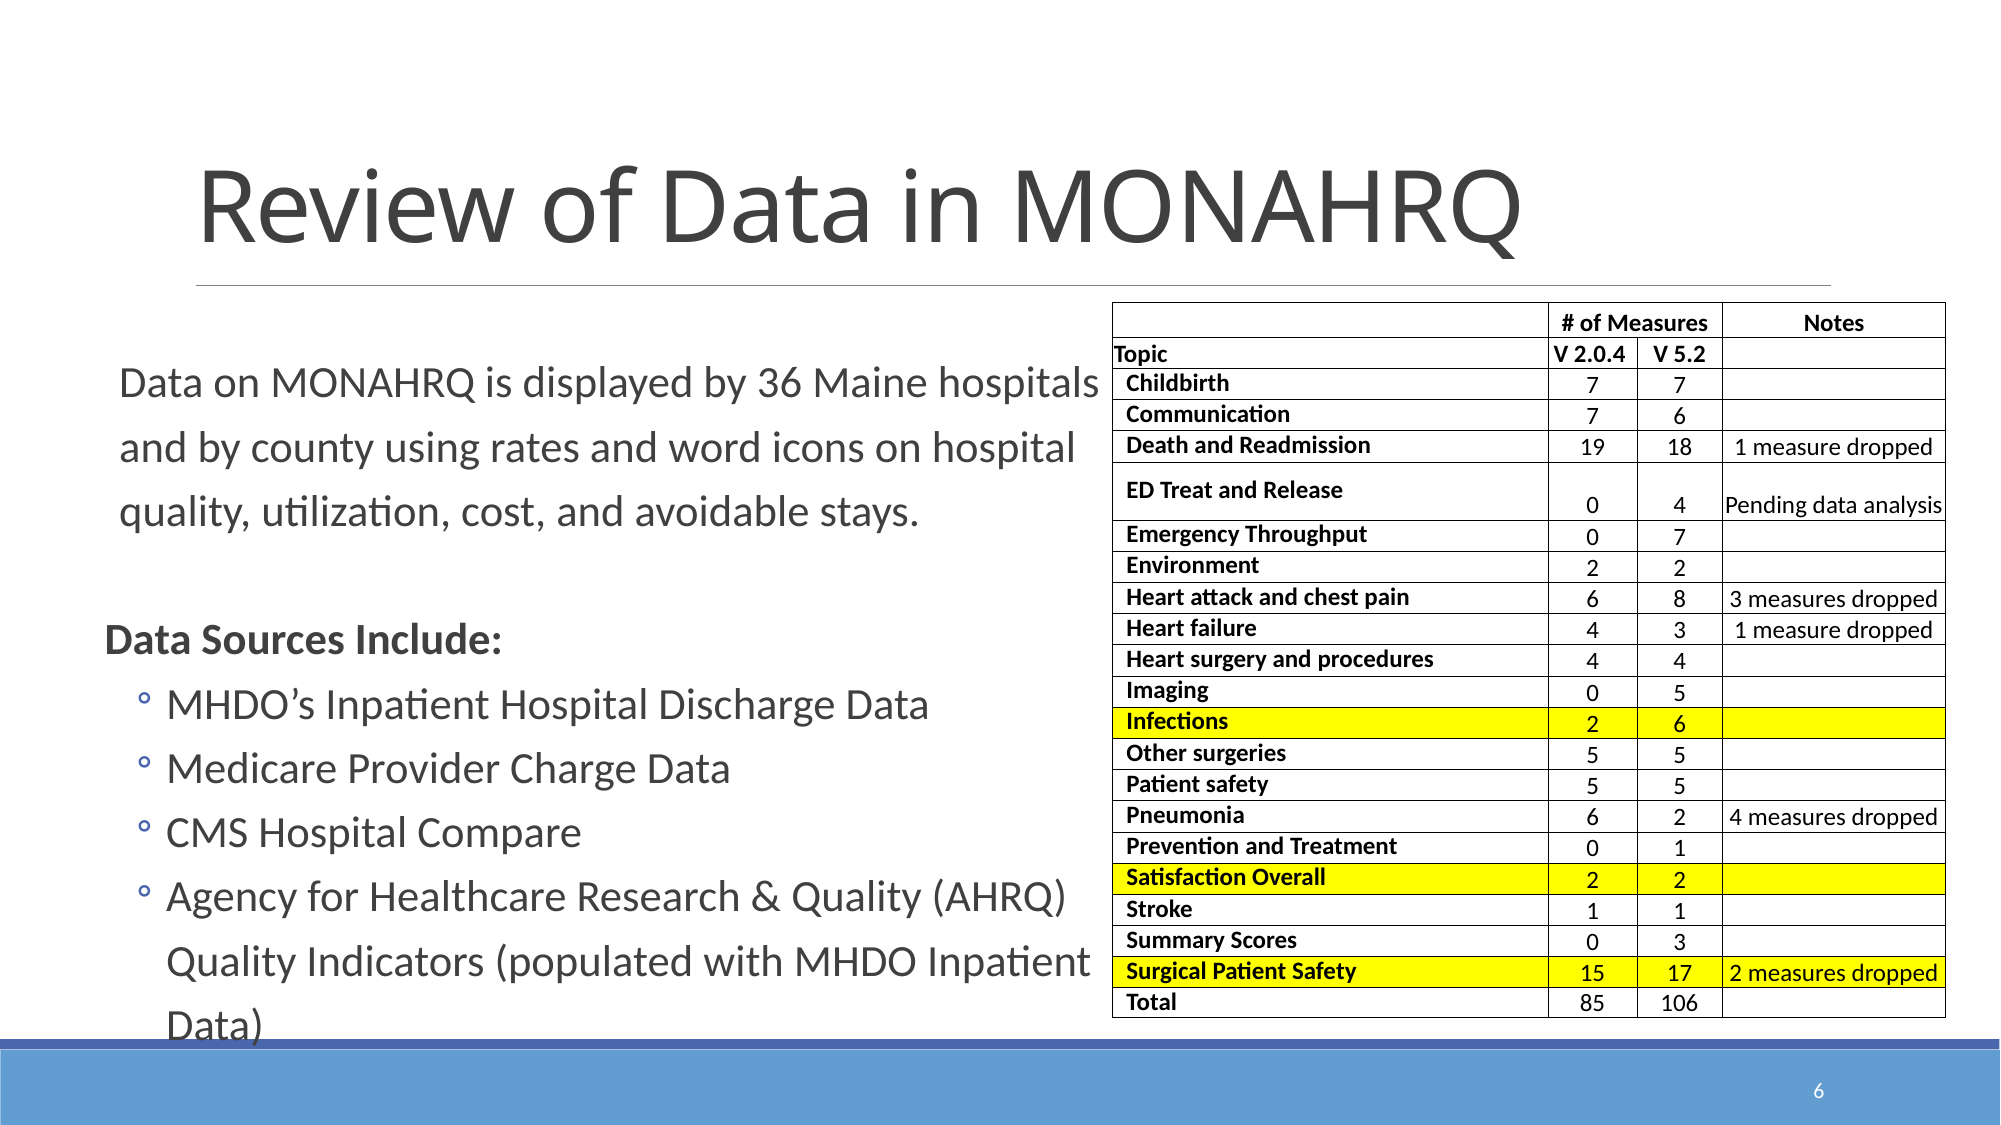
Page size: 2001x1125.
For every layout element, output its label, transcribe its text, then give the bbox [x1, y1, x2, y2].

table_cell 2 [1549, 552, 1637, 582]
table_cell 106 [1638, 988, 1722, 1017]
table_cell [1723, 739, 1945, 769]
table_cell [1723, 645, 1945, 676]
slide_number 6 [1624, 1059, 1840, 1120]
table_cell Satisfaction Overall [1113, 864, 1548, 894]
table_cell 5 [1638, 770, 1722, 800]
table_cell 5 [1638, 677, 1722, 707]
table_cell 19 [1549, 431, 1637, 462]
table_cell [1723, 369, 1945, 399]
table_cell Environment [1113, 552, 1548, 582]
table_cell V 2.0.4 [1549, 338, 1637, 368]
table_cell 7 [1549, 400, 1637, 430]
table_cell Pending data analysis [1723, 463, 1945, 520]
table_cell Stroke [1113, 895, 1548, 925]
table_cell 8 [1638, 583, 1722, 613]
table_cell 2 [1549, 864, 1637, 894]
table_cell 4 [1549, 614, 1637, 644]
title Review of Data in MONAHRQ [180, 32, 1830, 271]
table_cell 1 [1638, 833, 1722, 863]
table_cell 5 [1549, 739, 1637, 769]
table_cell Other surgeries [1113, 739, 1548, 769]
table_cell V 5.2 [1638, 338, 1722, 368]
table_cell 6 [1549, 801, 1637, 832]
list Data on MONAHRQ is displayed by 36 Maine hospitals and by county using rates and word icons on hospital quality, utilization, cost, and avoidable stays. Data Sources Include: MHDO’s Inpatient Hospital Discharge Data Medicare Provider Charge Data CMS Hospital Compare Agency for Healthcare Research & Quality (AHRQ) Quality Indicators (populated with MHDO Inpatient Data) [104, 335, 1110, 1125]
table_cell Heart attack and chest pain [1113, 583, 1548, 613]
table_cell 1 [1549, 895, 1637, 925]
table_cell Total [1113, 988, 1548, 1017]
table_cell 6 [1549, 583, 1637, 613]
table_cell Death and Readmission [1113, 431, 1548, 462]
table_header [1113, 303, 1548, 337]
table_cell 7 [1638, 369, 1722, 399]
table_cell Surgical Patient Safety [1113, 957, 1548, 987]
table_cell Pneumonia [1113, 801, 1548, 832]
table_cell 1 [1638, 895, 1722, 925]
table_cell Prevention and Treatment [1113, 833, 1548, 863]
table_cell 4 [1638, 645, 1722, 676]
table_cell 4 measures dropped [1723, 801, 1945, 832]
table_cell Topic [1113, 338, 1548, 368]
table_cell 4 [1549, 645, 1637, 676]
table_cell 5 [1638, 739, 1722, 769]
table_cell Emergency Throughput [1113, 521, 1548, 551]
table_cell 0 [1549, 677, 1637, 707]
table_cell 17 [1638, 957, 1722, 987]
table_cell [1723, 988, 1945, 1017]
table_cell [1723, 677, 1945, 707]
table_cell Childbirth [1113, 369, 1548, 399]
table_cell [1723, 926, 1945, 956]
table_cell Heart surgery and procedures [1113, 645, 1548, 676]
table_cell 2 measures dropped [1723, 957, 1945, 987]
table_cell Imaging [1113, 677, 1548, 707]
table_cell 6 [1638, 708, 1722, 738]
table_cell 3 [1638, 926, 1722, 956]
table_cell ED Treat and Release [1113, 463, 1548, 520]
table_cell [1723, 770, 1945, 800]
table_cell 1 measure dropped [1723, 431, 1945, 462]
table_cell [1723, 708, 1945, 738]
table_cell Infections [1113, 708, 1548, 738]
table_cell 2 [1638, 552, 1722, 582]
table_cell 85 [1549, 988, 1637, 1017]
table_cell [1723, 833, 1945, 863]
table_cell [1723, 338, 1945, 368]
table_cell Communication [1113, 400, 1548, 430]
table_cell Heart failure [1113, 614, 1548, 644]
table_cell 18 [1638, 431, 1722, 462]
table_cell Summary Scores [1113, 926, 1548, 956]
table_cell [1723, 552, 1945, 582]
table_cell 7 [1638, 521, 1722, 551]
table_cell 4 [1638, 463, 1722, 520]
table_cell [1723, 521, 1945, 551]
table_cell 3 [1638, 614, 1722, 644]
table_cell Patient safety [1113, 770, 1548, 800]
table_cell 0 [1549, 521, 1637, 551]
table_header Notes [1723, 303, 1945, 337]
table_cell 5 [1549, 770, 1637, 800]
table_cell [1723, 400, 1945, 430]
table_cell 6 [1638, 400, 1722, 430]
table_cell [1723, 864, 1945, 894]
table_cell 15 [1549, 957, 1637, 987]
table_header # of Measures [1549, 303, 1722, 337]
table_cell 0 [1549, 926, 1637, 956]
table_cell 1 measure dropped [1723, 614, 1945, 644]
table_cell 2 [1549, 708, 1637, 738]
table_cell 2 [1638, 801, 1722, 832]
table_cell 7 [1549, 369, 1637, 399]
table_cell 0 [1549, 833, 1637, 863]
table_cell 3 measures dropped [1723, 583, 1945, 613]
table_cell [1723, 895, 1945, 925]
table_cell 2 [1638, 864, 1722, 894]
table_cell 0 [1549, 463, 1637, 520]
